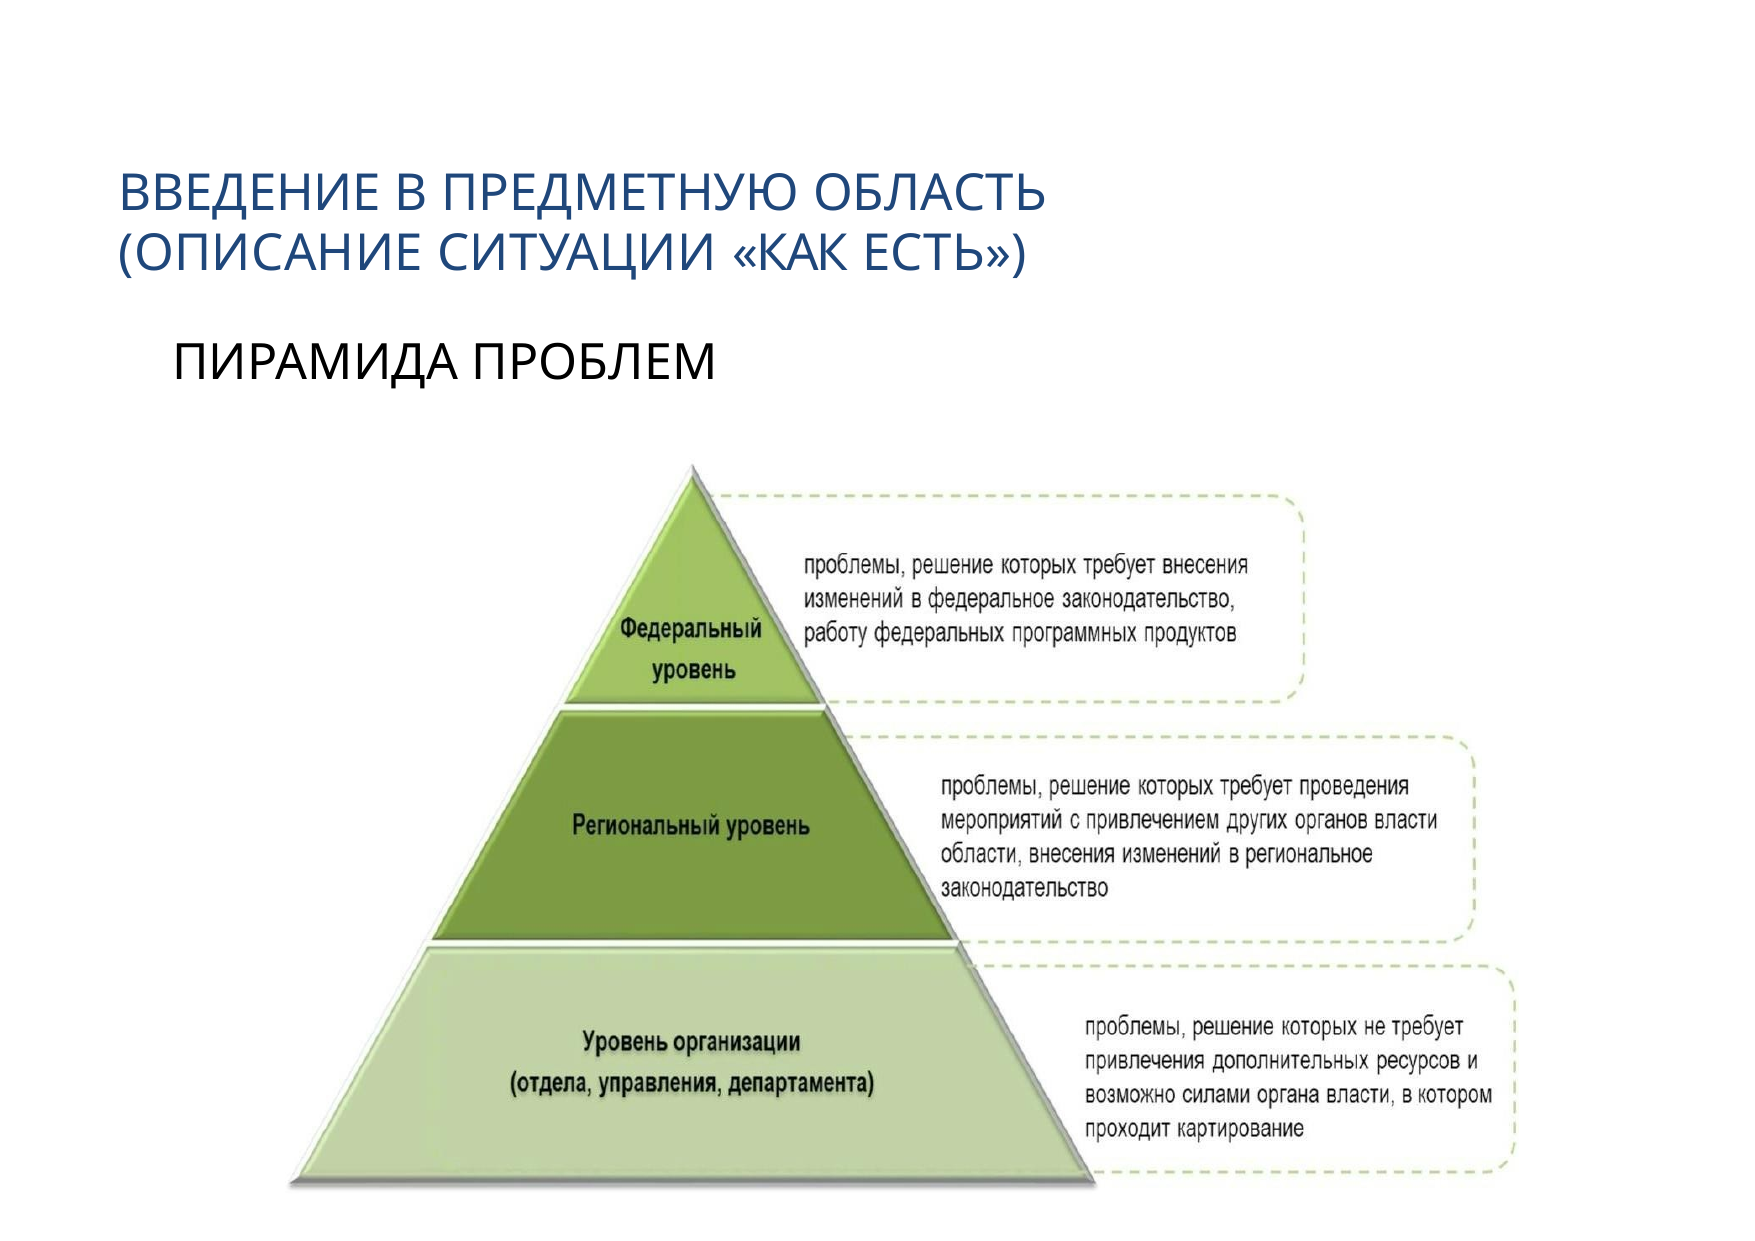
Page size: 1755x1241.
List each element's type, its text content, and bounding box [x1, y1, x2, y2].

text_box ВВЕДЕНИЕ В ПРЕДМЕТНУЮ ОБЛАСТЬ (ОПИСАНИЕ СИТУАЦИИ «КАК ЕСТЬ») [116, 154, 1098, 281]
text_box ПИРАМИДА ПРОБЛЕМ [170, 326, 726, 389]
picture [285, 458, 1520, 1194]
